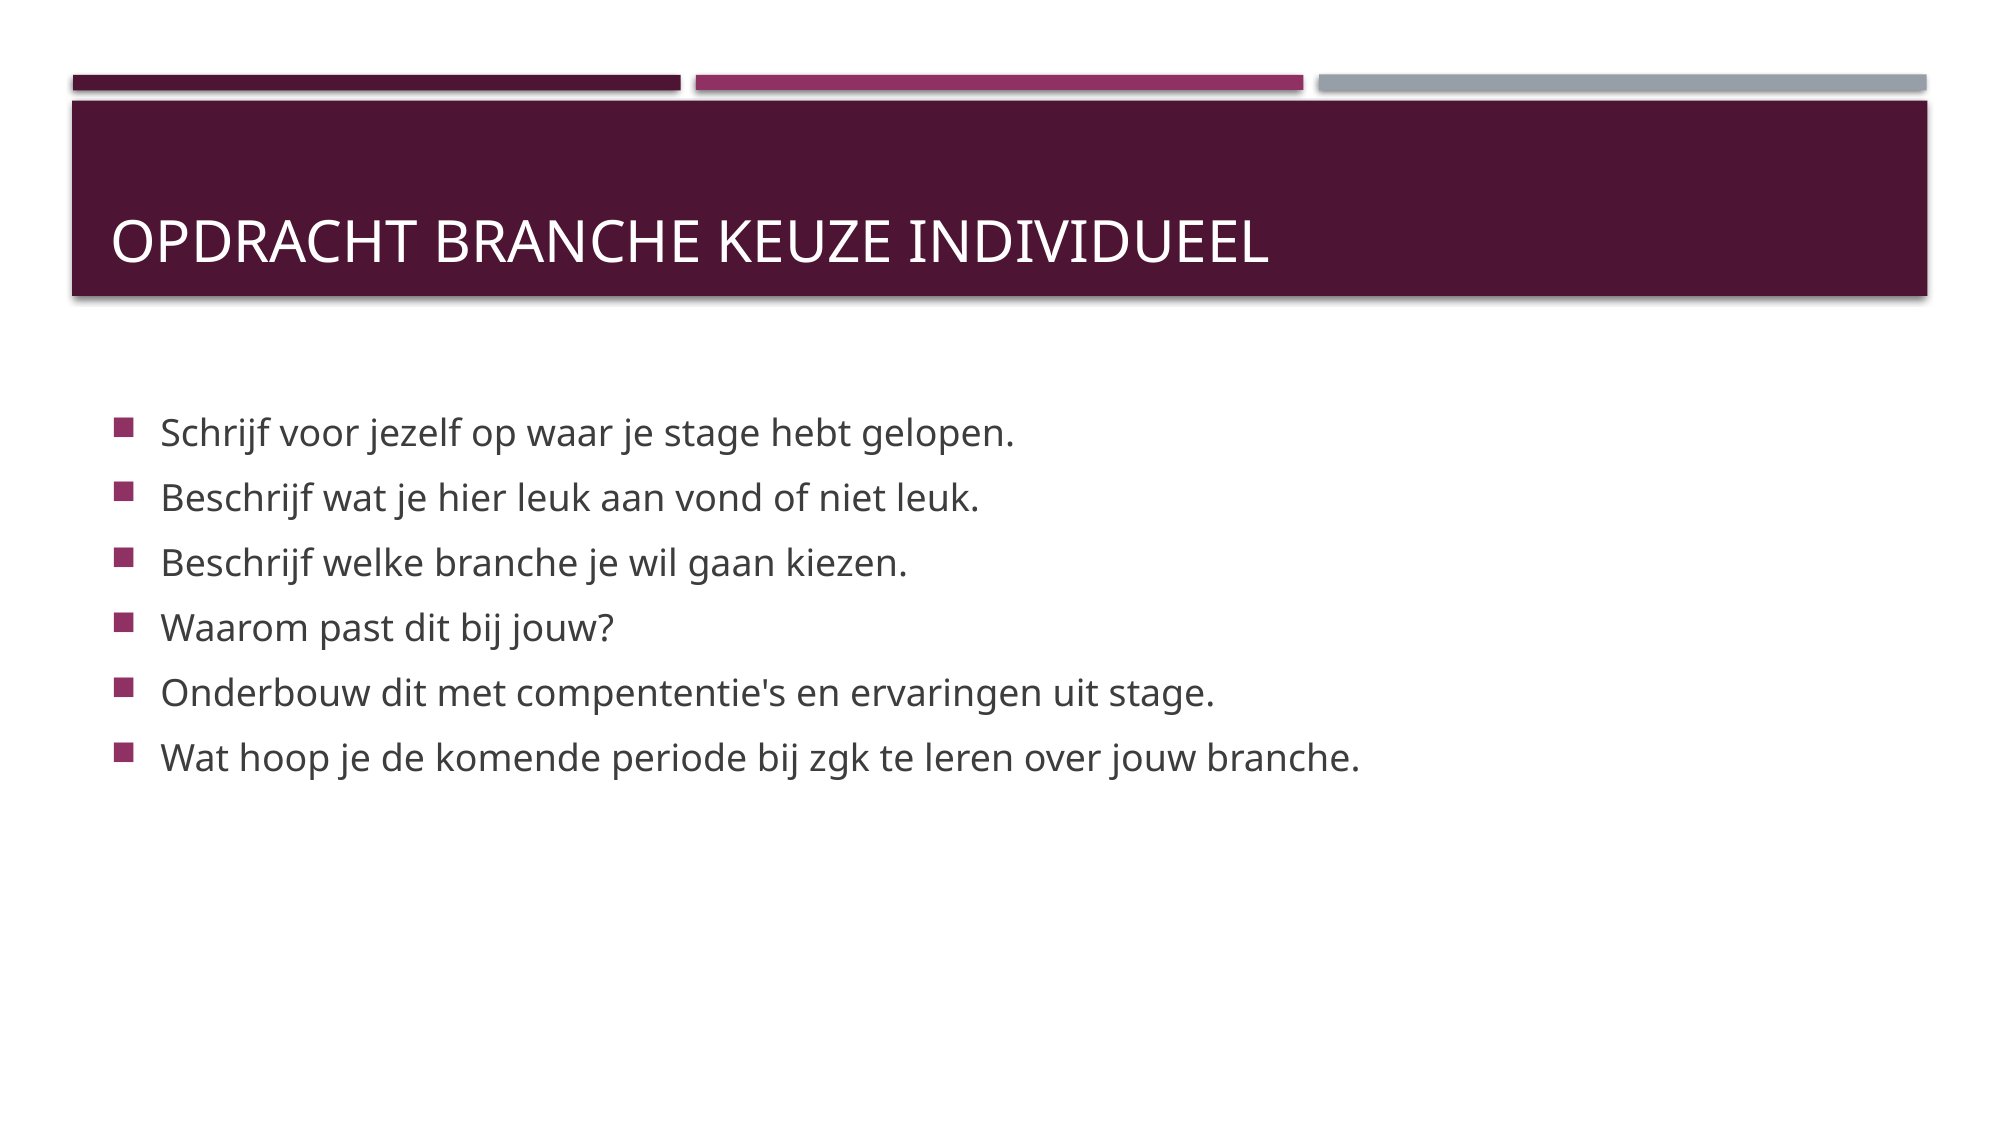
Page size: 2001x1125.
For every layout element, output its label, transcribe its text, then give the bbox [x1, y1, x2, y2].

title Opdracht branche keuze individueel [95, 115, 1905, 282]
list Schrijf voor jezelf op waar je stage hebt gelopen. Beschrijf wat je hier leuk aan vond of niet leuk. Beschrijf welke branche je wil gaan kiezen. Waarom past dit bij jouw? Onderbouw dit met compententie's en ervaringen uit stage. Wat hoop je de komende periode bij zgk te leren over jouw branche. [95, 357, 1905, 962]
